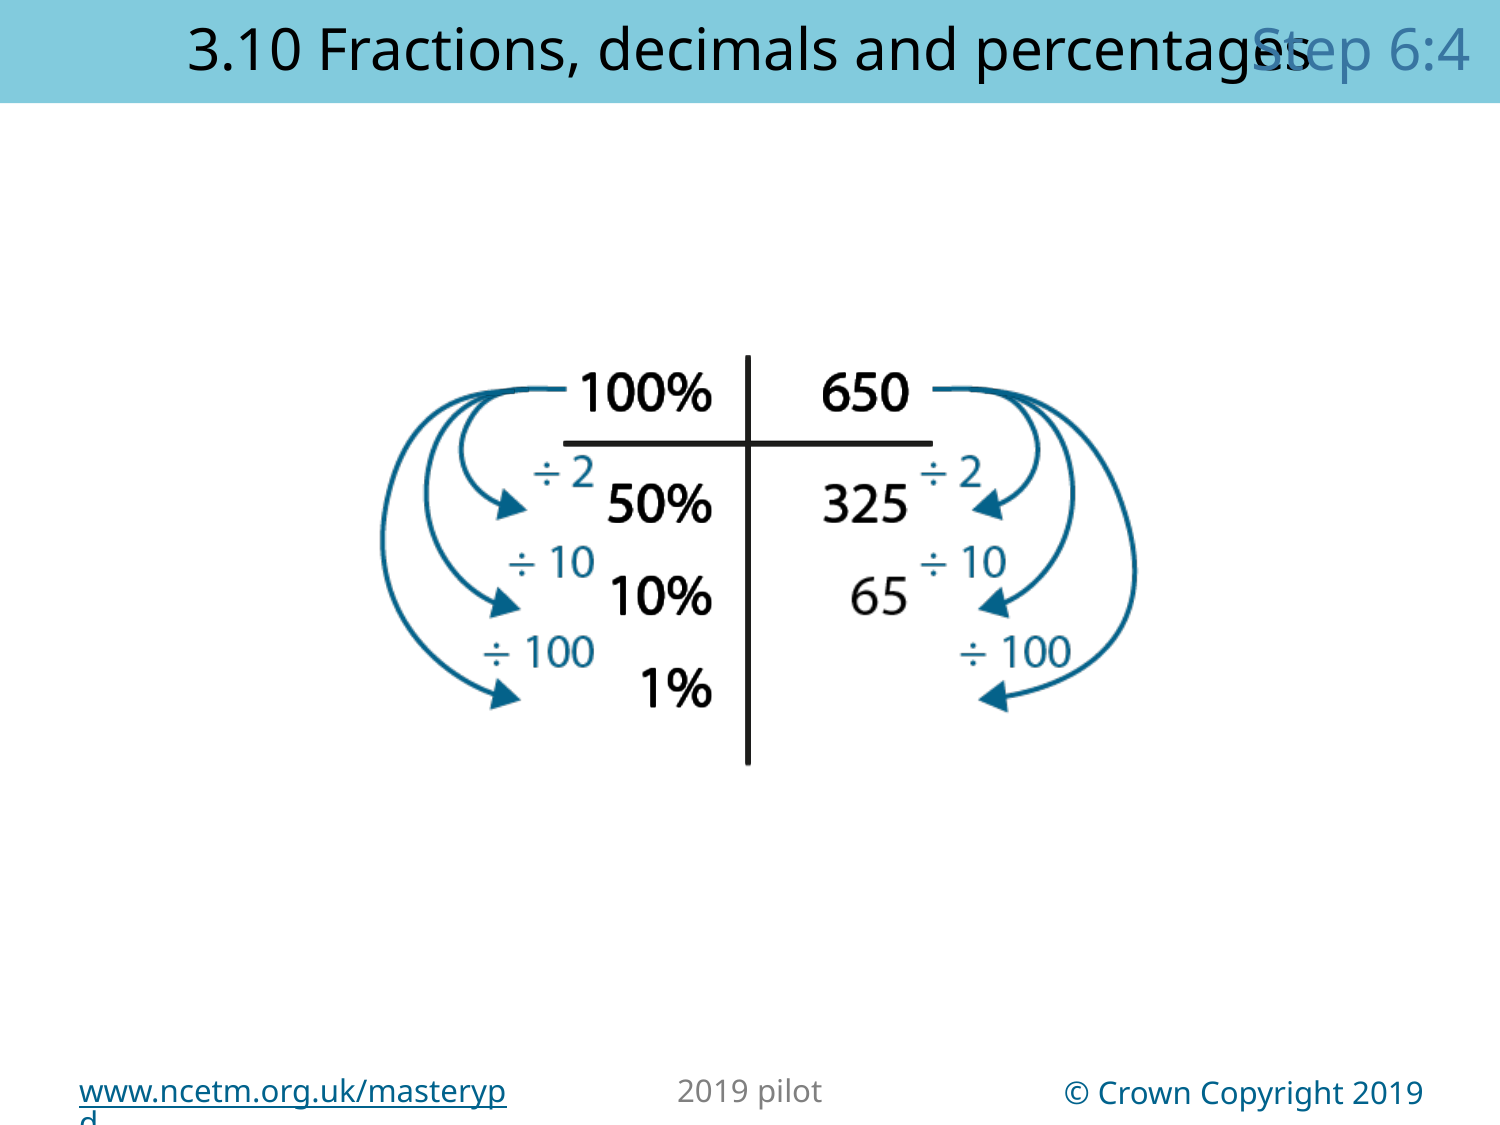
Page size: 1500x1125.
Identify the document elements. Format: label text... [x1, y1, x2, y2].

list Step 6:4 [0, 0, 1500, 104]
picture [100, 348, 1400, 772]
